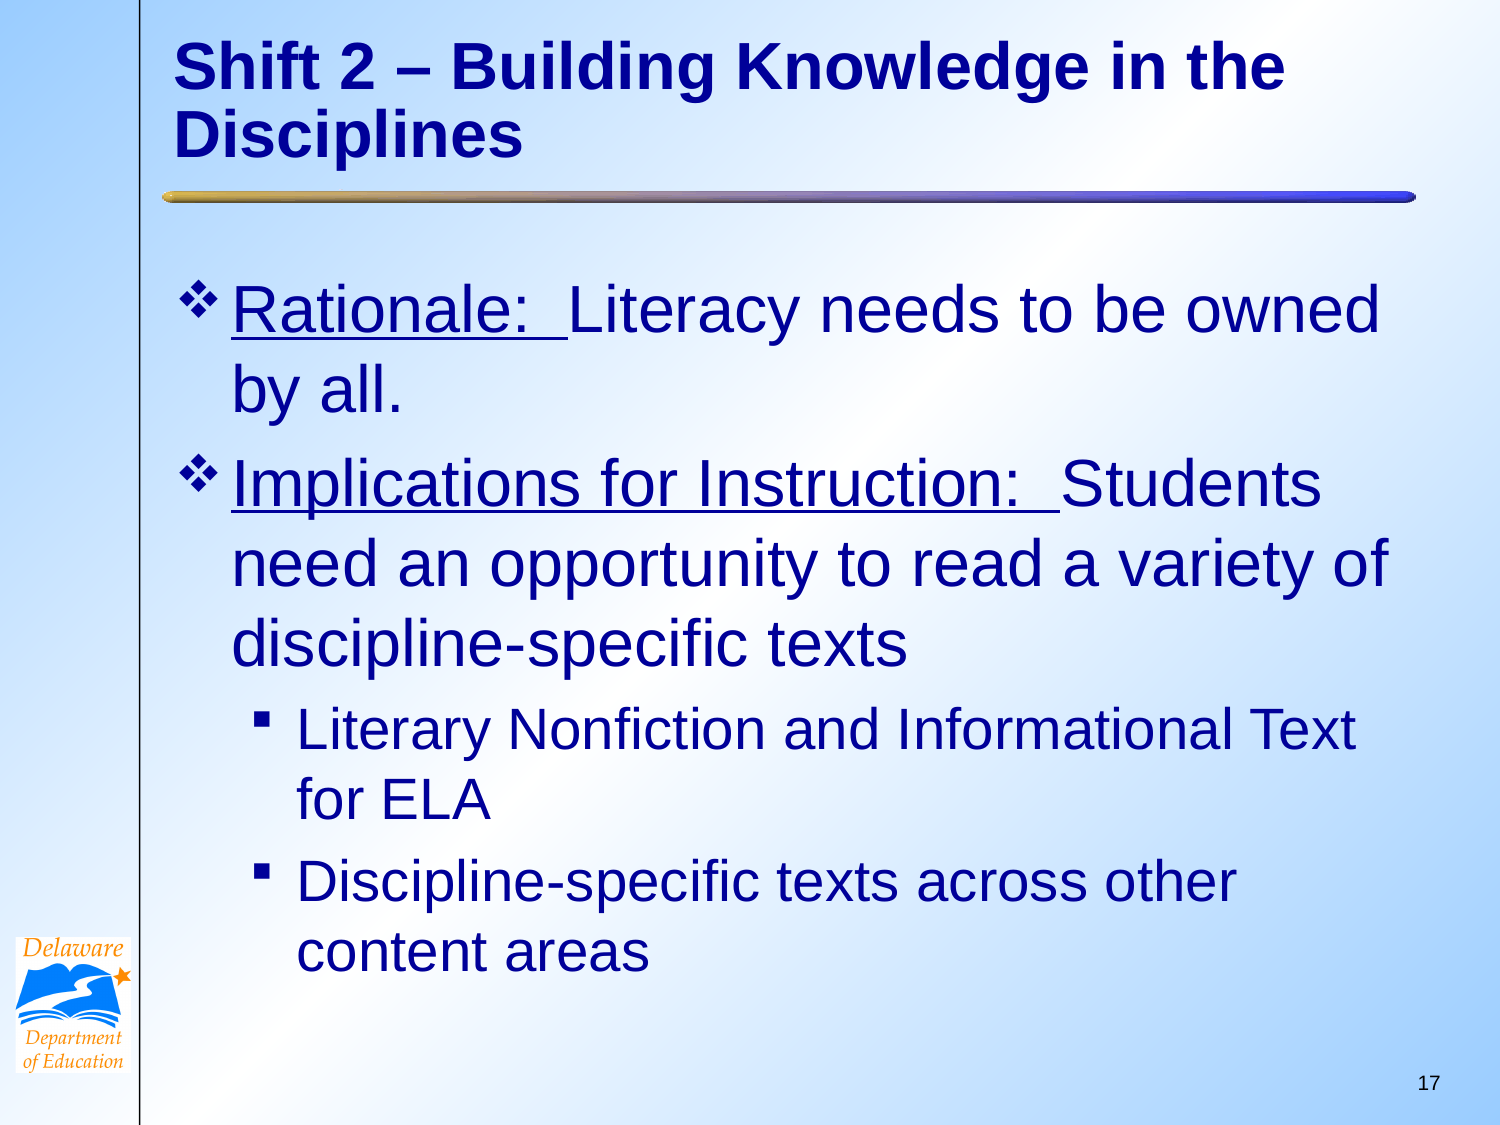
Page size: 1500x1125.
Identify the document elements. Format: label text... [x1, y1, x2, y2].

title Shift 2 – Building Knowledge in the Disciplines [165, 23, 1451, 180]
list Rationale: Literacy needs to be owned by all. Implications for Instruction: Students need an opportunity to read a variety of discipline-specific texts Literary Nonfiction and Informational Text for ELA Discipline-specific texts across other content areas [159, 258, 1431, 1039]
slide_number 16 [1142, 1054, 1456, 1110]
picture [152, 189, 1425, 204]
picture [15, 937, 131, 1073]
